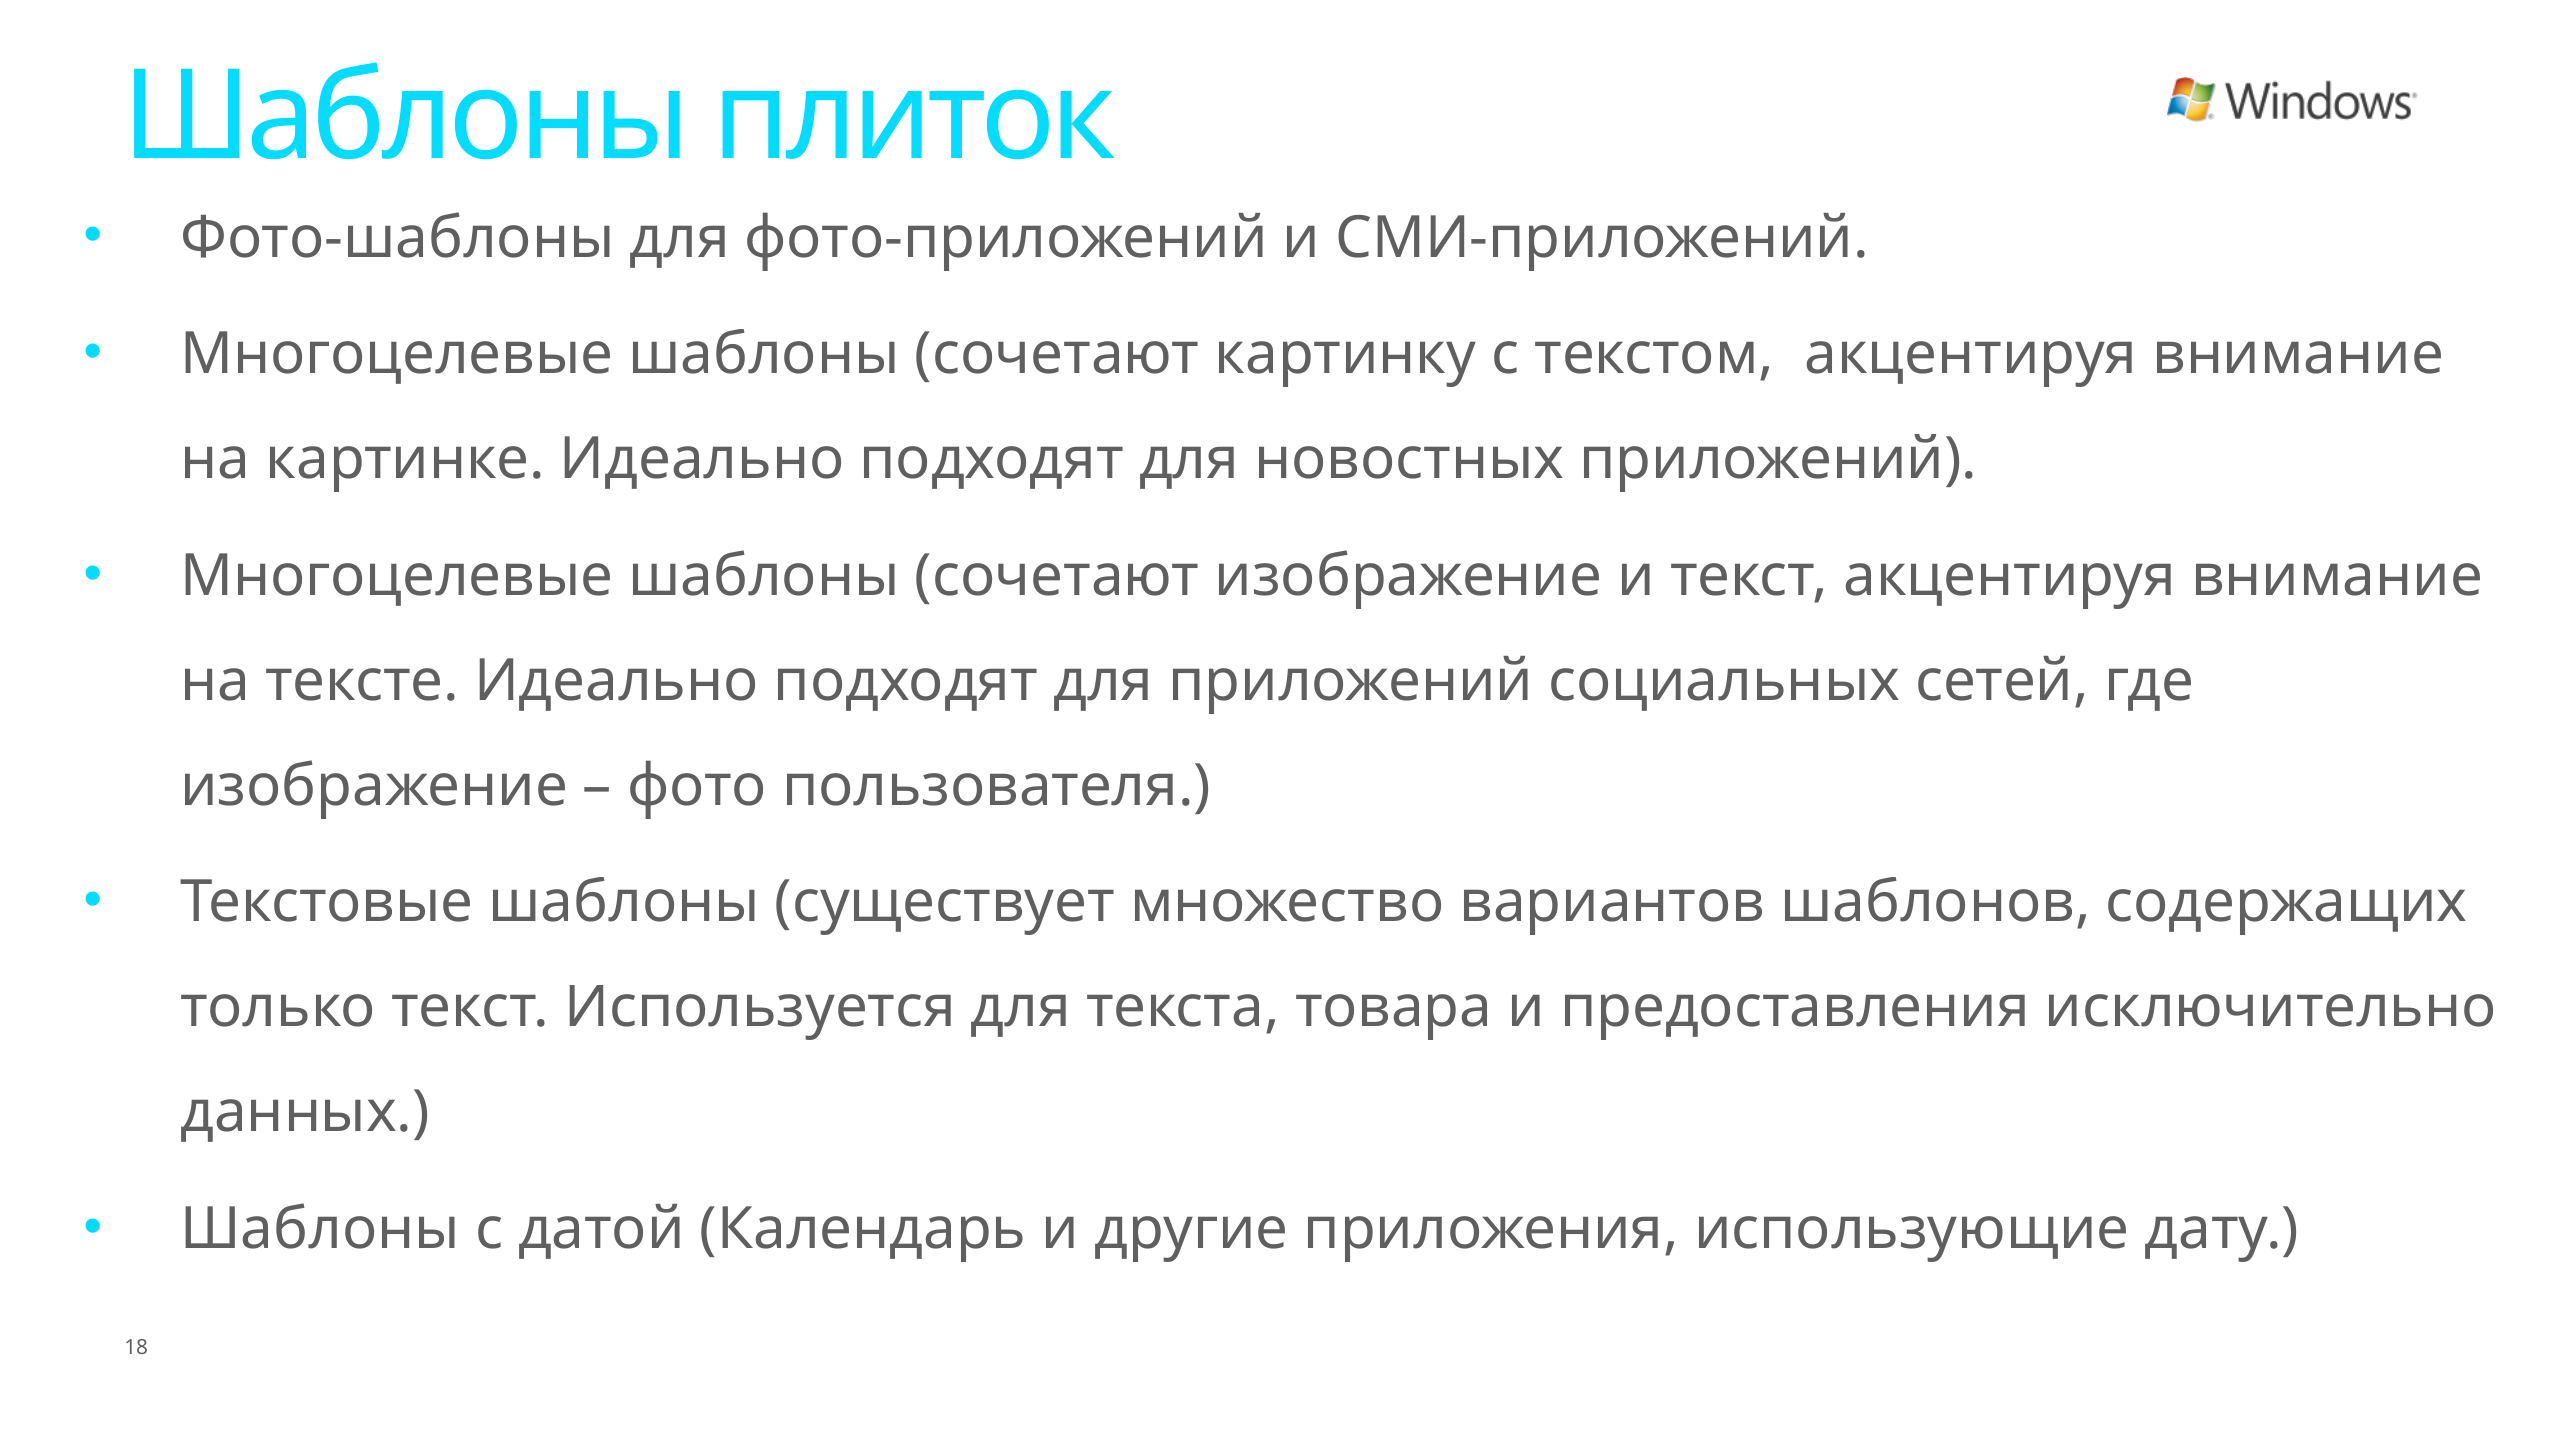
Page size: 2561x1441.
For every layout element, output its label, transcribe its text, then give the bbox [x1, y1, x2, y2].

title Шаблоны плиток [122, 48, 2465, 163]
list Фото-шаблоны для фото-приложений и СМИ-приложений. Многоцелевые шаблоны (сочетают картинку с текстом, акцентируя внимание на картинке. Идеально подходят для новостных приложений). Многоцелевые шаблоны (сочетают изображение и текст, акцентируя внимание на тексте. Идеально подходят для приложений социальных сетей, где изображение – фото пользователя.) Текстовые шаблоны (существует множество вариантов шаблонов, содержащих только текст. Используется для текста, товара и предоставления исключительно данных.) Шаблоны с датой (Календарь и другие приложения, использующие дату.) [83, 163, 2511, 1281]
